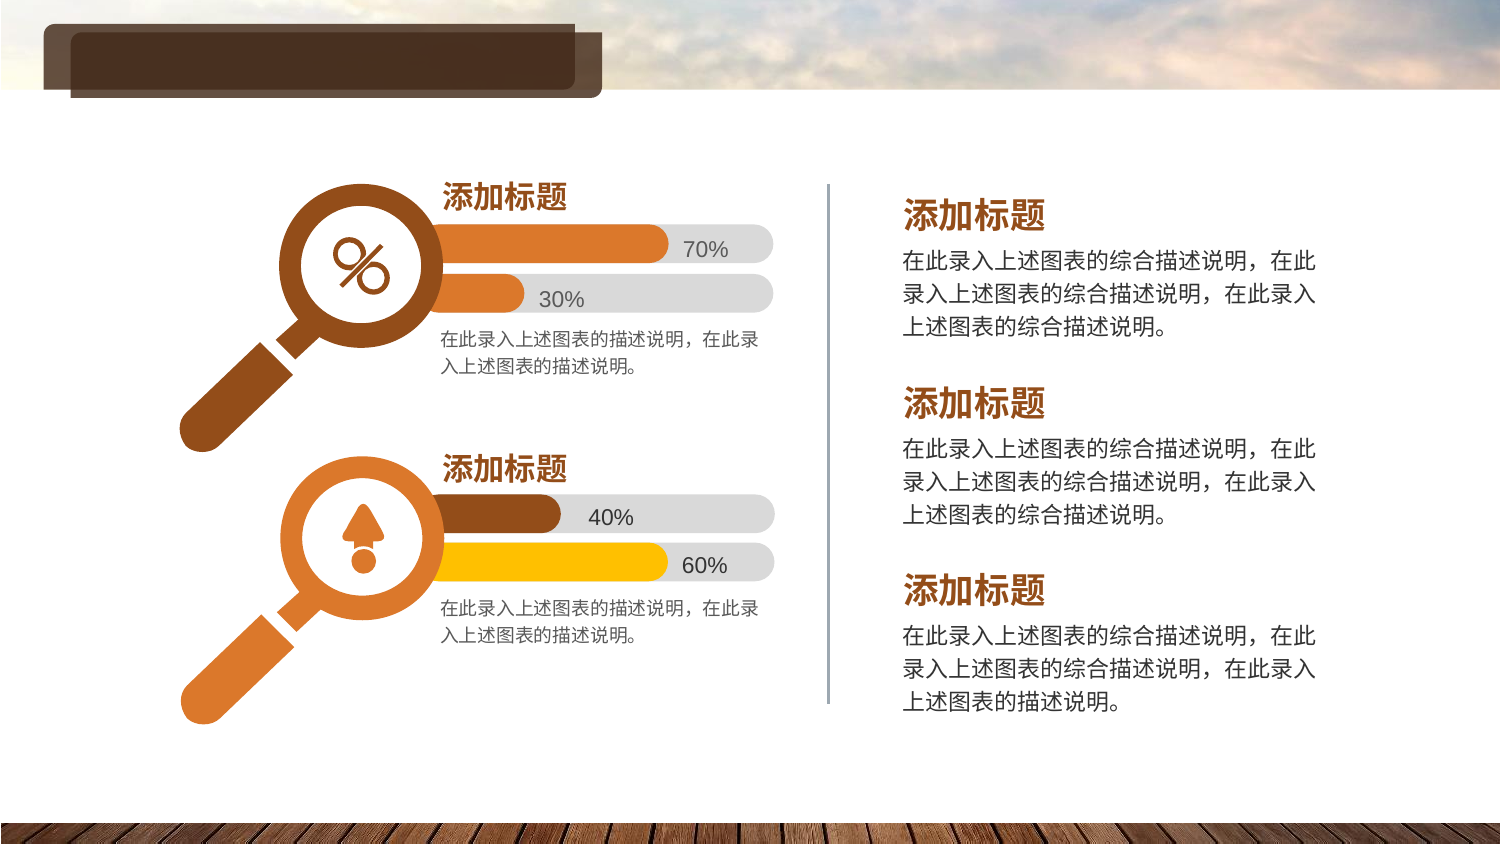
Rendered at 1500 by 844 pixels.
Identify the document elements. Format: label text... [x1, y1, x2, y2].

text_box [445, 489, 775, 537]
text_box 添加标题 [892, 187, 1057, 235]
text_box 添加标题 [431, 443, 579, 489]
picture [1, 823, 1500, 844]
text_box 添加标题 [431, 171, 579, 221]
text_box 添加标题 [892, 375, 1057, 423]
picture [1, 0, 1500, 89]
text_box 添加标题 [892, 562, 1057, 610]
text_box 在此录入上述图表的综合描述说明，在此录入上述图表的综合描述说明，在此录入上述图表的描述说明。 [891, 610, 1338, 721]
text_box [444, 271, 774, 321]
text_box 在此录入上述图表的描述说明，在此录入上述图表的描述说明。 [445, 587, 775, 652]
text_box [178, 456, 445, 727]
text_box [444, 221, 774, 270]
text_box 在此录入上述图表的综合描述说明，在此录入上述图表的综合描述说明，在此录入上述图表的综合描述说明。 [891, 235, 1338, 346]
text_box 在此录入上述图表的描述说明，在此录入上述图表的描述说明。 [444, 317, 775, 383]
text_box 在此录入上述图表的综合描述说明，在此录入上述图表的综合描述说明，在此录入上述图表的综合描述说明。 [891, 423, 1338, 534]
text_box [445, 537, 775, 587]
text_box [177, 183, 444, 455]
